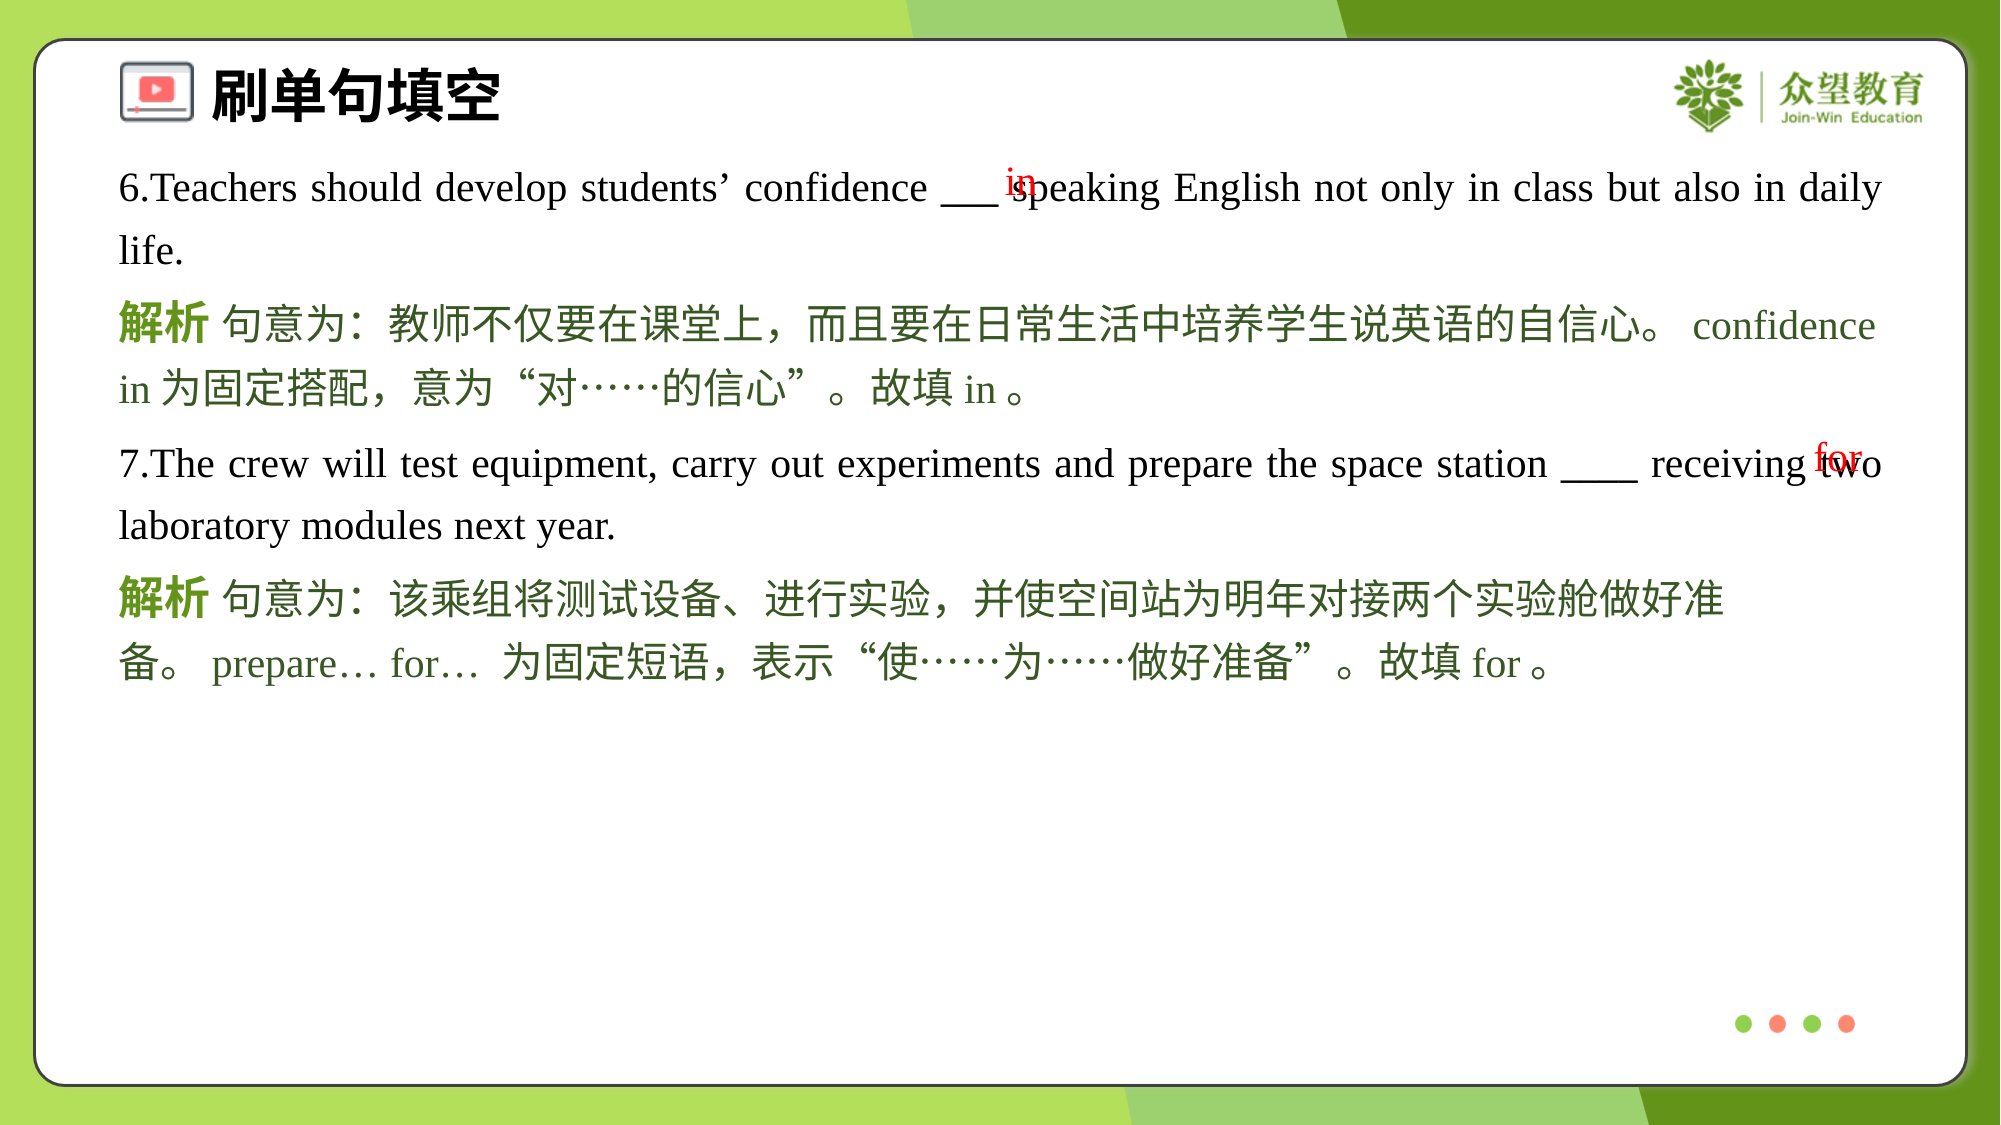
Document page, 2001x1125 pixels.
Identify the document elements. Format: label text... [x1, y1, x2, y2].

text_box 解析 句意为：教师不仅要在课堂上，而且要在日常生活中培养学生说英语的自信心。confidence in为固定搭配，意为“对……的信心”。故填in。 [118, 280, 1883, 407]
text_box 7.The crew will test equipment, carry out experiments and prepare the space station ____ receiving two laboratory modules next year. [118, 423, 1883, 543]
text_box 6.Teachers should develop students’ confidence ___ speaking English not only in class but also in daily life. [118, 147, 1883, 268]
text_box for [1808, 417, 1867, 475]
picture [0, 0, 2000, 1125]
text_box 解析 句意为：该乘组将测试设备、进行实验，并使空间站为明年对接两个实验舱做好准备。prepare… for… 为固定短语，表示“使……为……做好准备”。故填for。 [118, 554, 1883, 681]
text_box in [1000, 141, 1042, 199]
